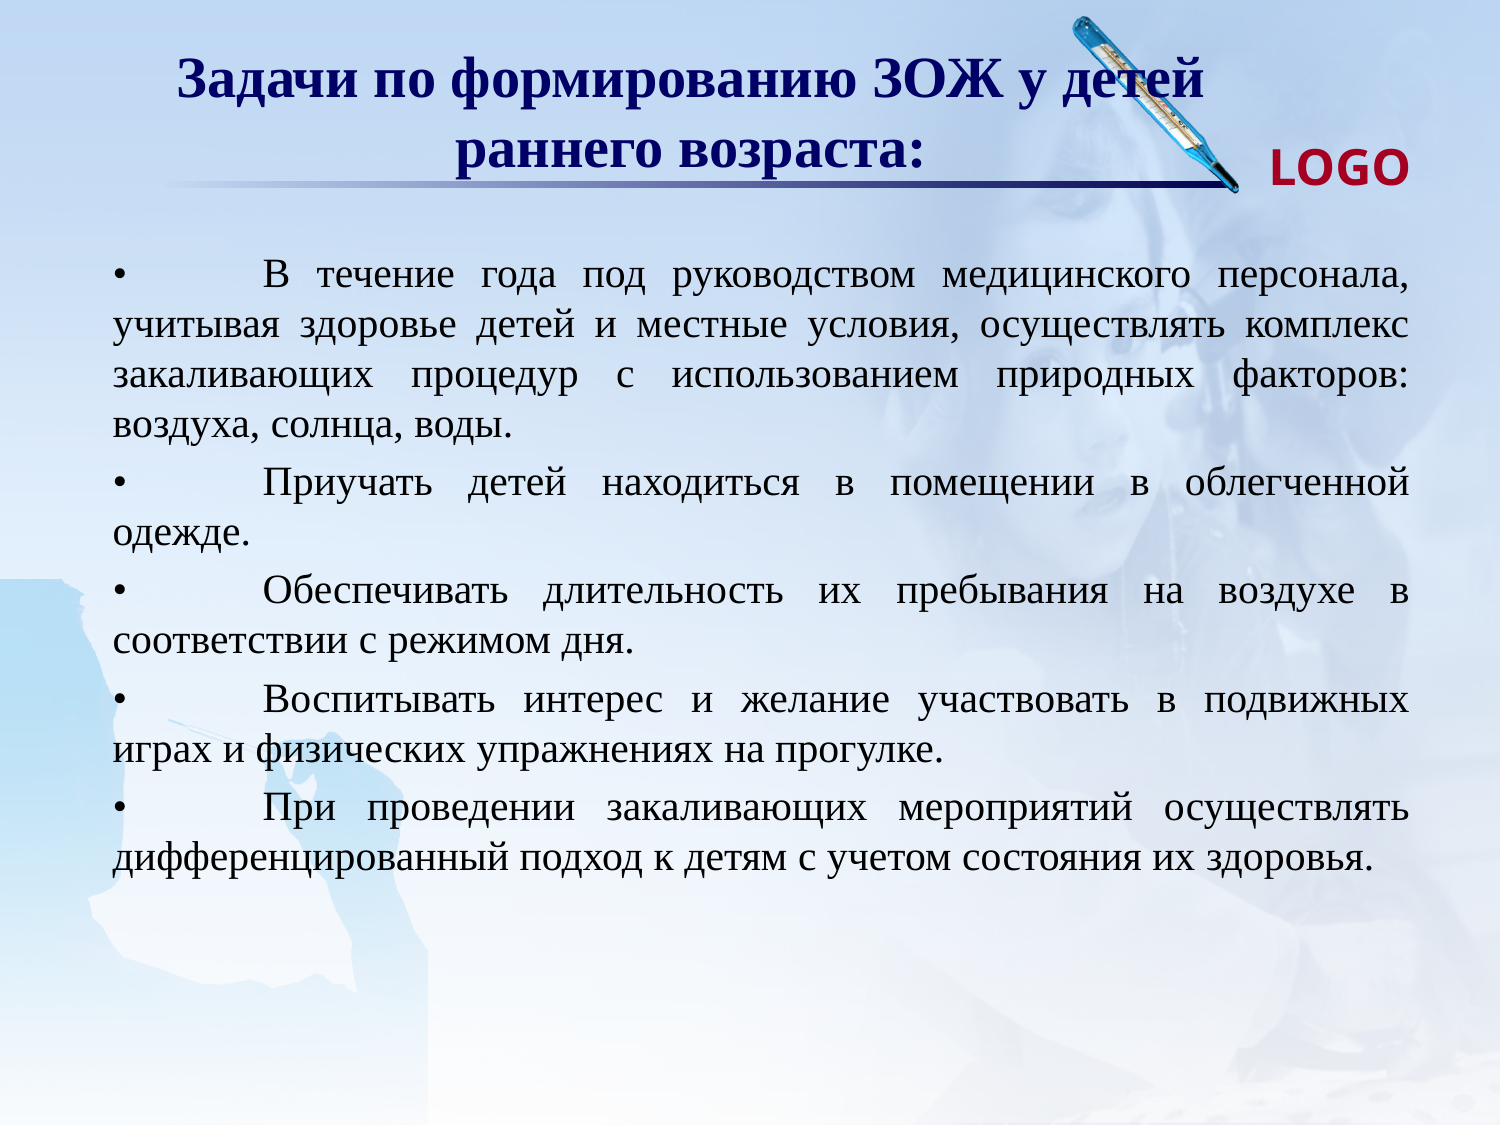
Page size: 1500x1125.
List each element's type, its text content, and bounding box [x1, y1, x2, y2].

list • В течение года под руководством медицинского персонала, учитывая здоровье детей и местные условия, осуществлять комплекс закаливающих процедур с использованием природных факторов: воздуха, солнца, воды. • Приучать детей находиться в помещении в облегченной одежде. • Обеспечивать длительность их пребывания на воздухе в соответствии с режимом дня. • Воспитывать интерес и желание участвовать в подвижных играх и физических упражнениях на прогулке. • При проведении закаливающих мероприятий осуществлять дифференцированный подход к детям с учетом состояния их здоровья. [97, 237, 1425, 1056]
title Задачи по формированию ЗОЖ у детей раннего возраста: [53, 57, 1329, 162]
picture [0, 0, 1500, 1125]
